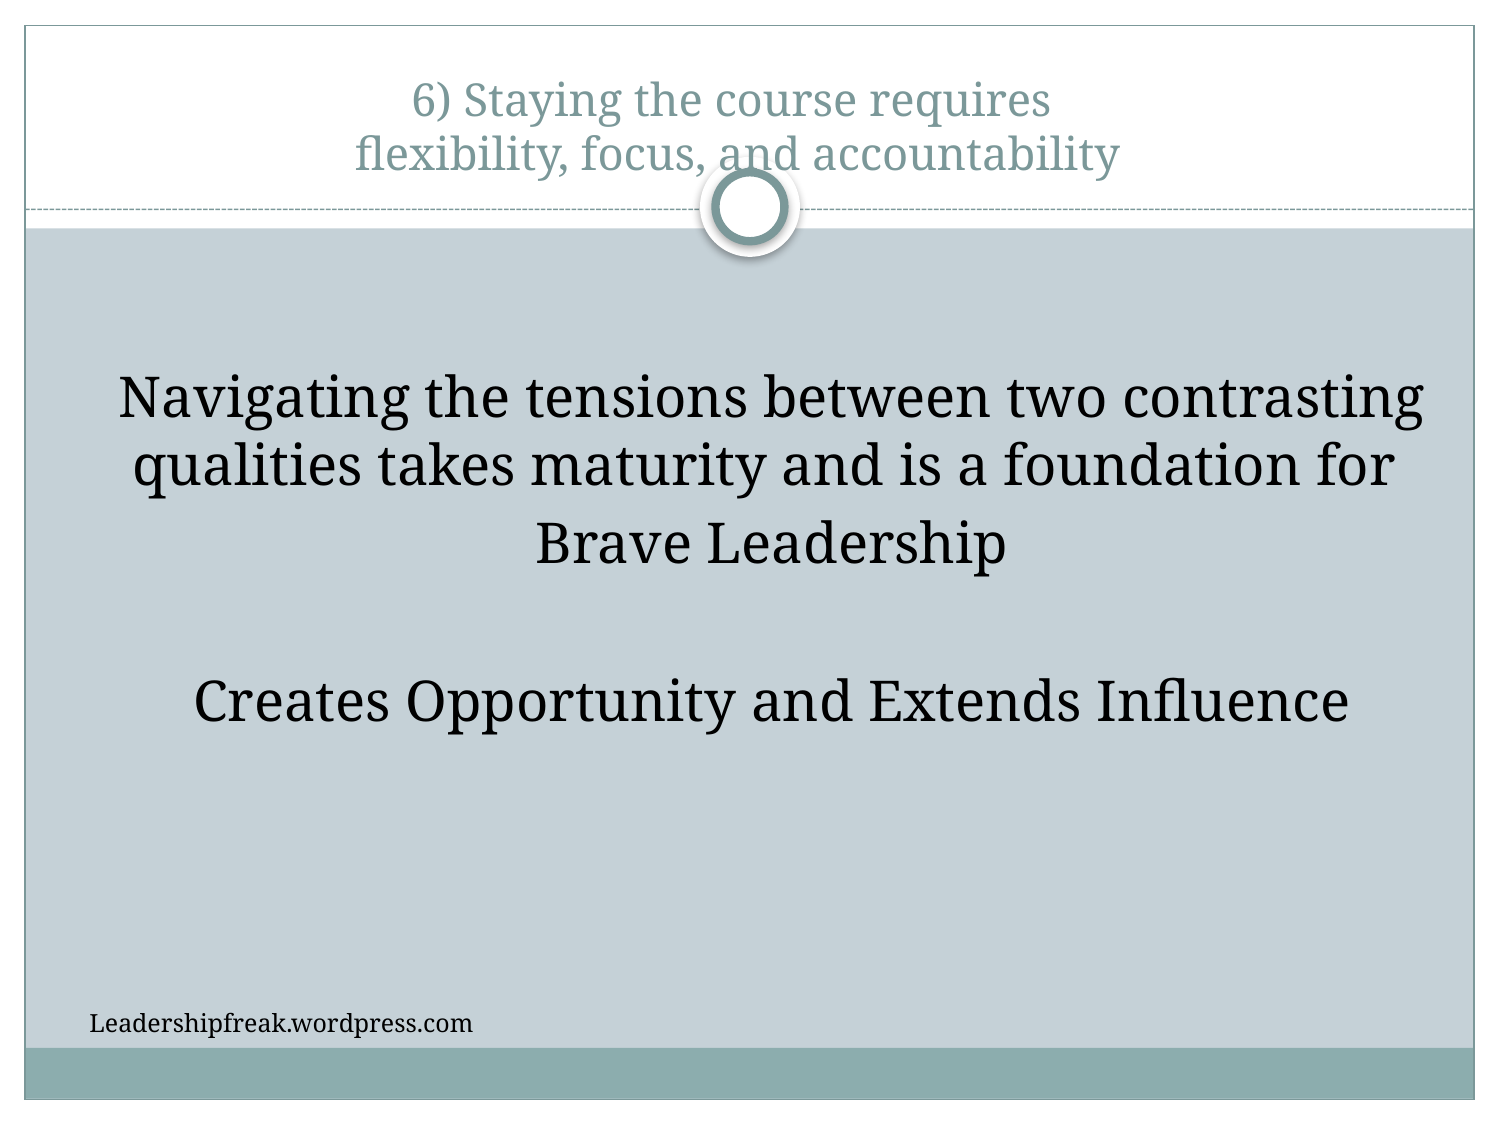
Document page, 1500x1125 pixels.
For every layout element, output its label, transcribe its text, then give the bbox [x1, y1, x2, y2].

title 6) Staying the course requires flexibility, focus, and accountability [37, 62, 1438, 187]
text_box Leadershipfreak.wordpress.com [74, 999, 563, 1045]
text_box Navigating the tensions between two contrasting qualities takes maturity and is a foundation for Brave Leadership Creates Opportunity and Extends Influence [74, 274, 1470, 1026]
list [49, 249, 1445, 1001]
